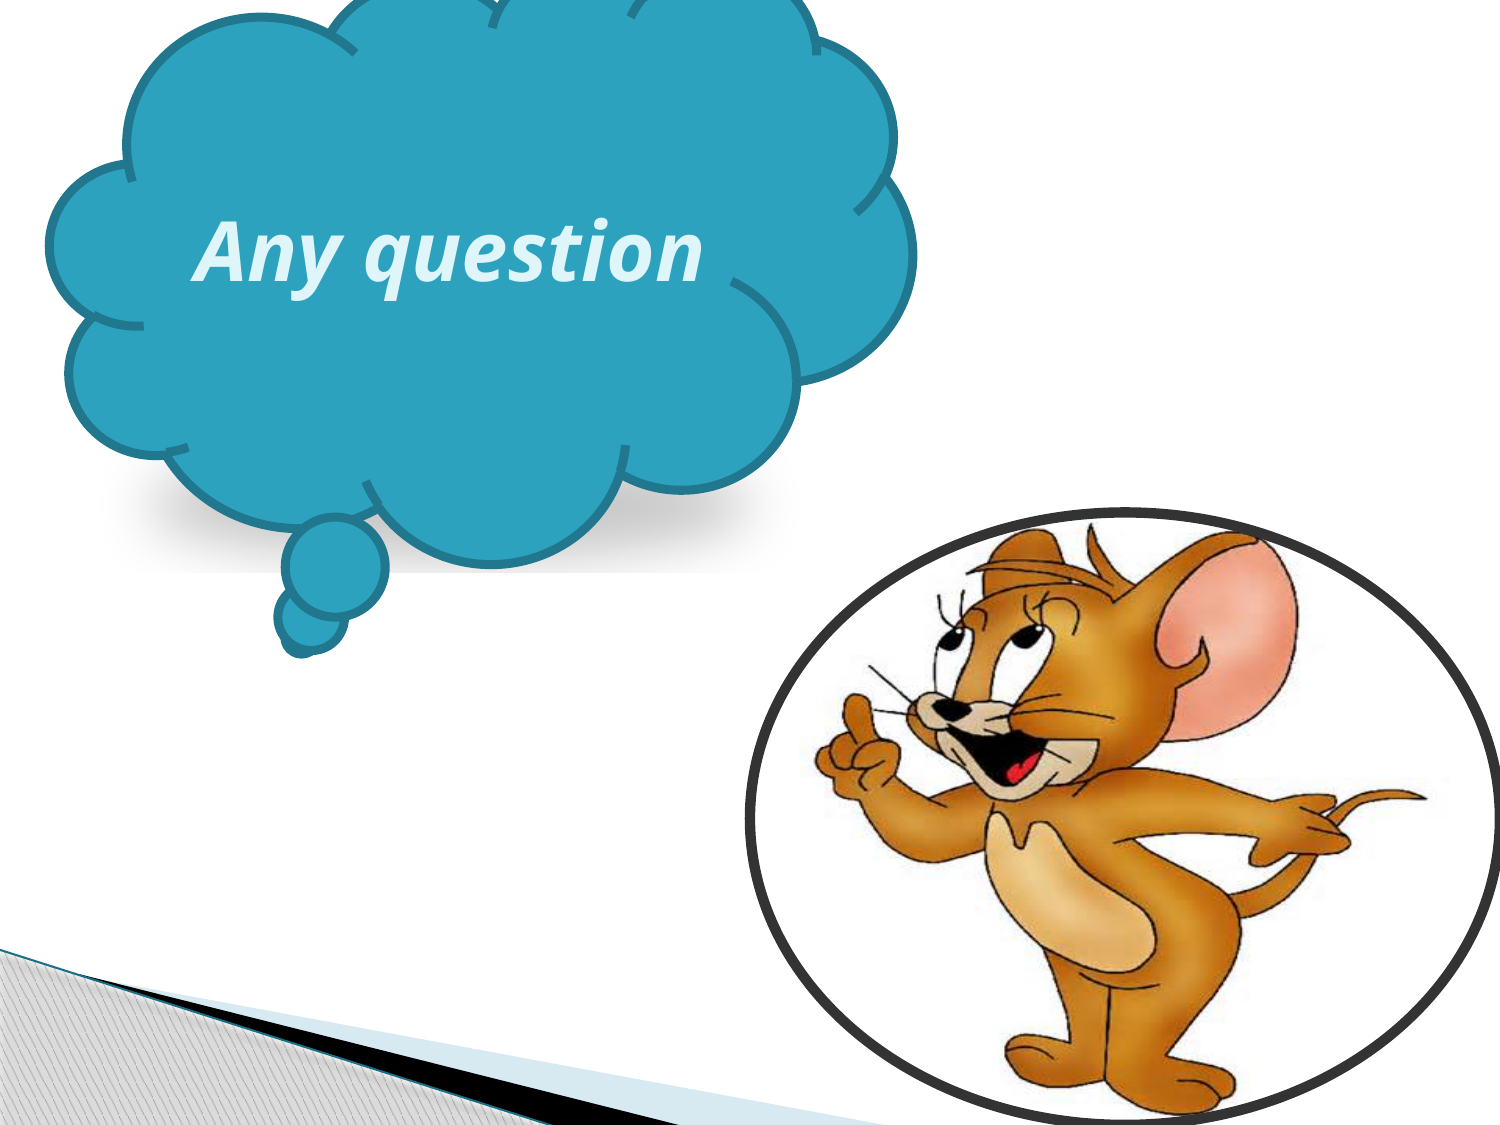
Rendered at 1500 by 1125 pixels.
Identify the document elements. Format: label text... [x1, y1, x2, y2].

text_box Any question [44, 0, 918, 659]
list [749, 512, 1500, 1125]
